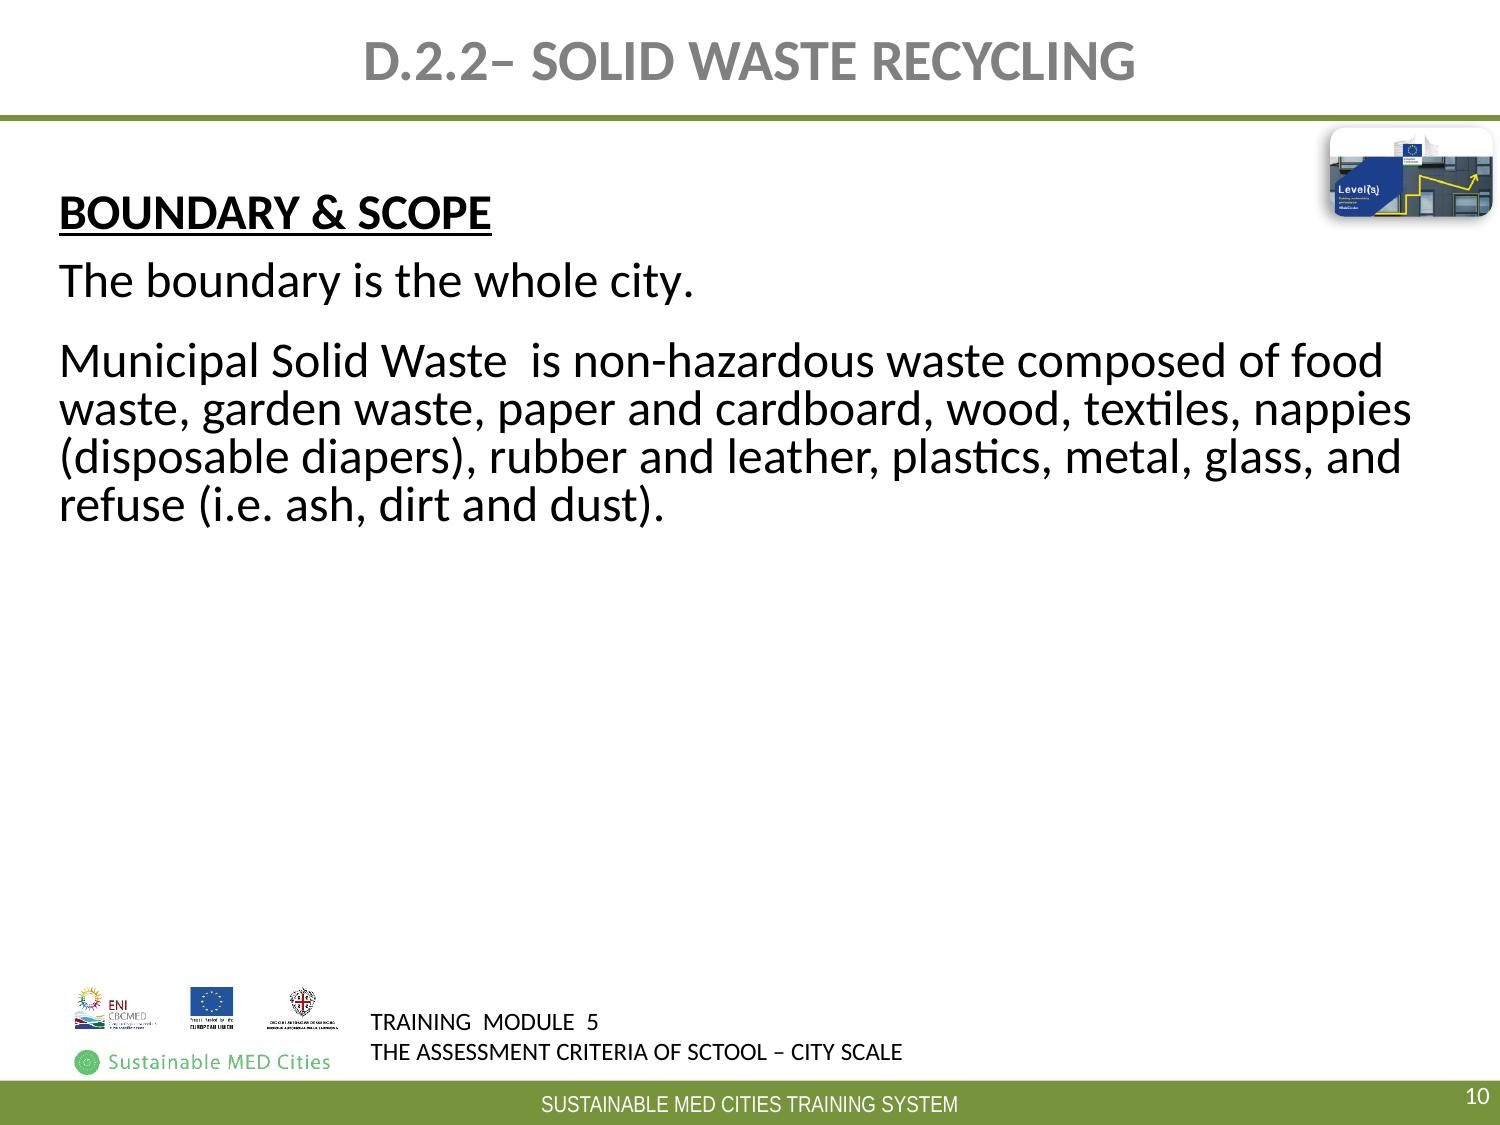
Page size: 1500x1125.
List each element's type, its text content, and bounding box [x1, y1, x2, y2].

slide_number 10 [1155, 1065, 1500, 1125]
text_box D.2.2– SOLID WASTE RECYCLING [0, 0, 1500, 115]
list BOUNDARY & SCOPE The boundary is the whole city. Municipal Solid Waste is non-hazardous waste composed of food waste, garden waste, paper and cardboard, wood, textiles, nappies (disposable diapers), rubber and leather, plastics, metal, glass, and refuse (i.e. ash, dirt and dust). [43, 172, 1451, 919]
picture [1329, 127, 1493, 217]
picture [62, 978, 356, 1080]
